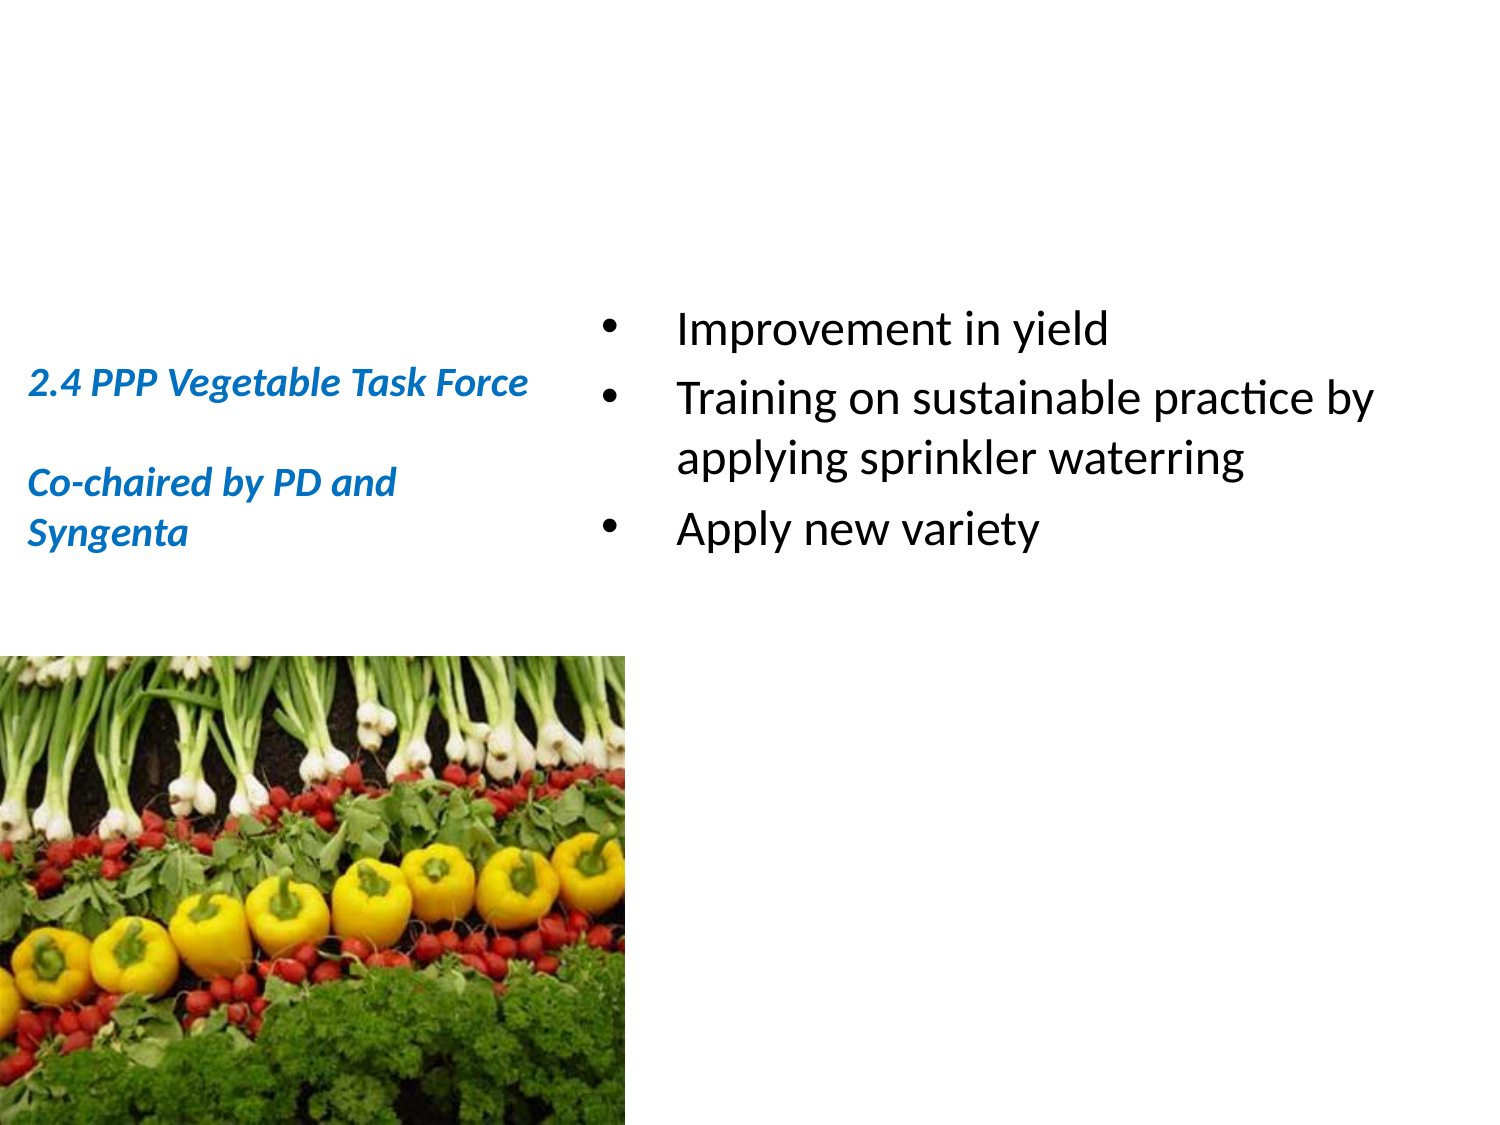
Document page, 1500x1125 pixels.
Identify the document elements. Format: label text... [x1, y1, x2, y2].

picture [0, 655, 626, 1125]
list Improvement in yield Training on sustainable practice by applying sprinkler waterring Apply new variety [586, 287, 1500, 1038]
title 2.4 PPP Vegetable Task Force Co-chaired by PD and Syngenta [12, 212, 569, 613]
